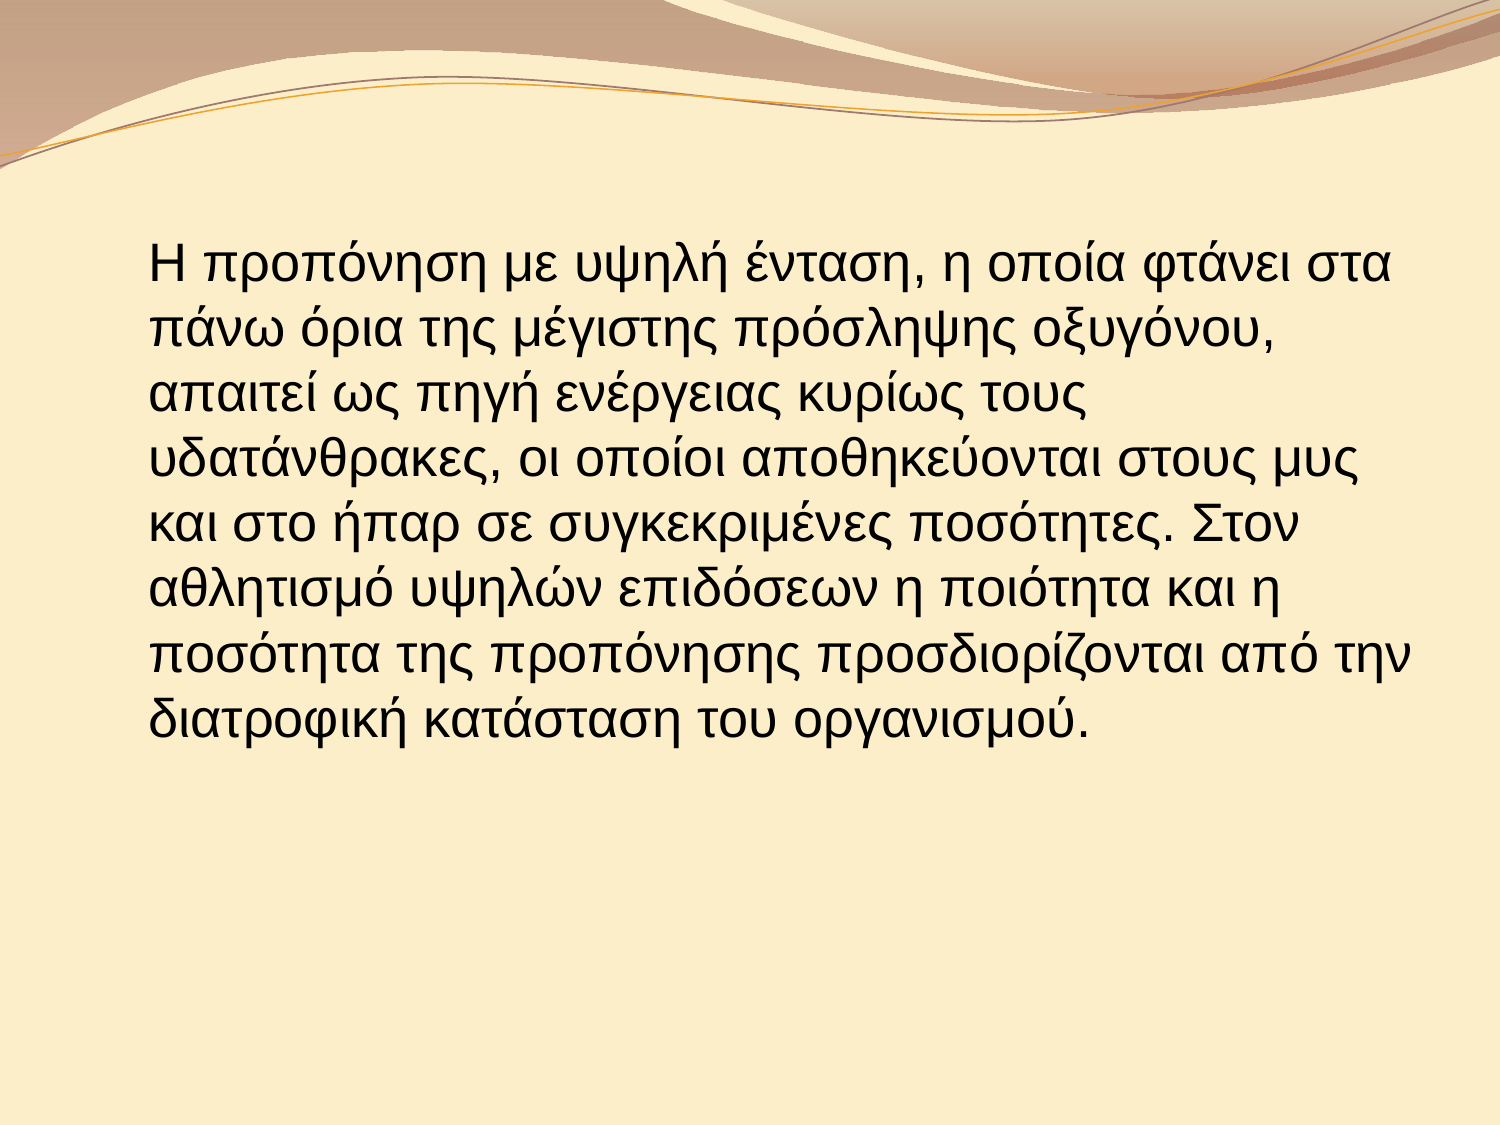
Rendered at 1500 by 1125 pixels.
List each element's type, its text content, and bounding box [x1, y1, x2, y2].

list Η προπόνηση με υψηλή ένταση, η οποία φτάνει στα πάνω όρια της μέγιστης πρόσληψης οξυγόνου, απαιτεί ως πηγή ενέργειας κυρίως τους υδατάνθρακες, οι οποίοι αποθηκεύονται στους μυς και στο ήπαρ σε συγκεκριμένες ποσότητες. Στον αθλητισμό υψηλών επιδόσεων η ποιότητα και η ποσότητα της προπόνησης προσδιορίζονται από την διατροφική κατάσταση του οργανισμού. [88, 219, 1439, 940]
